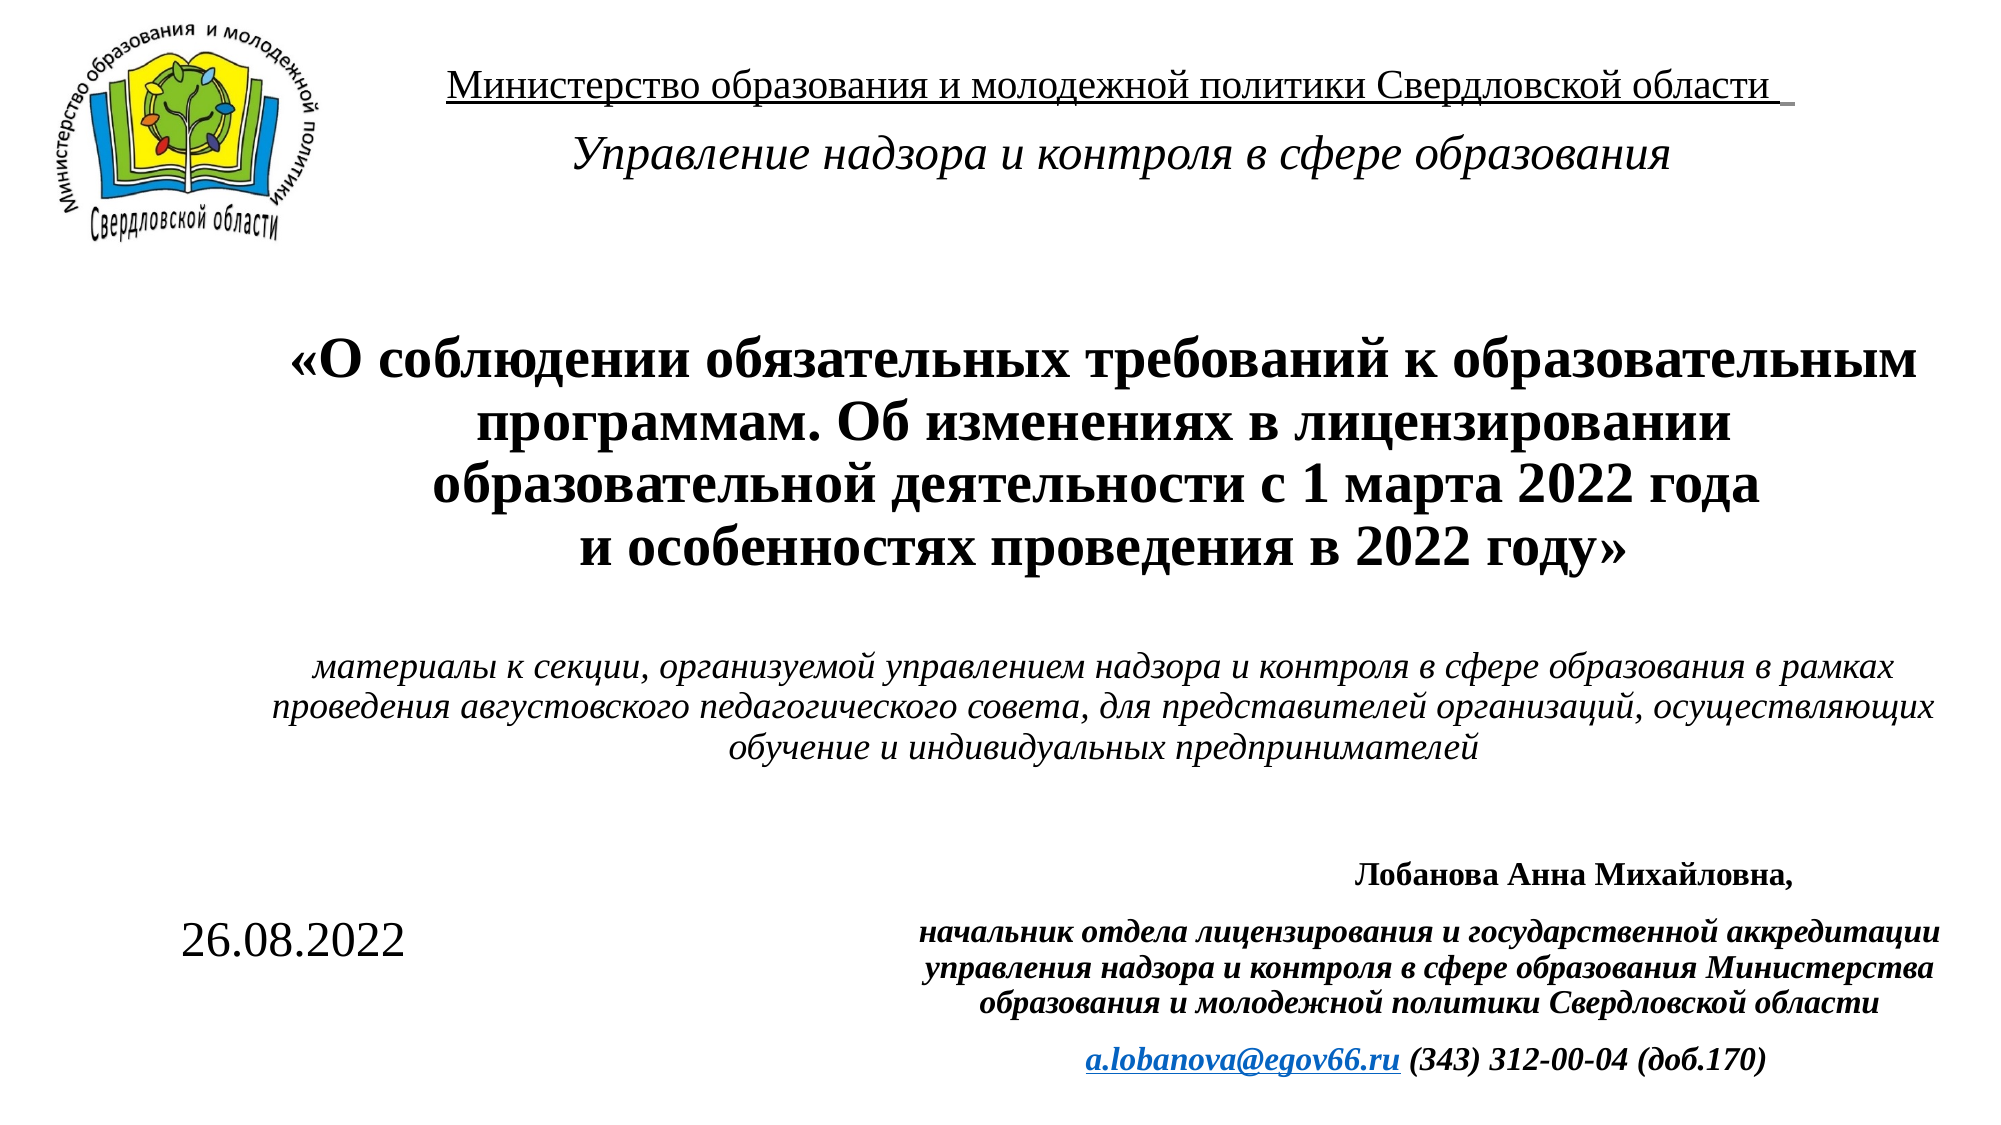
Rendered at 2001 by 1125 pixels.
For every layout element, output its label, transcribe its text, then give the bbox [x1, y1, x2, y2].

title «О соблюдении обязательных требований к образовательным программам. Об изменениях в лицензировании образовательной деятельности с 1 марта 2022 года и особенностях проведения в 2022 году» материалы к секции, организуемой управлением надзора и контроля в сфере образования в рамках проведения августовского педагогического совета, для представителей организаций, осуществляющих обучение и индивидуальных предпринимателей [240, 192, 1968, 812]
subtitle Лобанова Анна Михайловна, начальник отдела лицензирования и государственной аккредитации управления надзора и контроля в сфере образования Министерства образования и молодежной политики Свердловской области a.lobanova@egov66.ru (343) 312-00-04 (доб.170) [893, 849, 1968, 1110]
text_box Министерство образования и молодежной политики Свердловской области Управление надзора и контроля в сфере образования [368, 31, 1875, 189]
text_box 26.08.2022 [147, 848, 439, 1025]
picture [7, 0, 368, 270]
